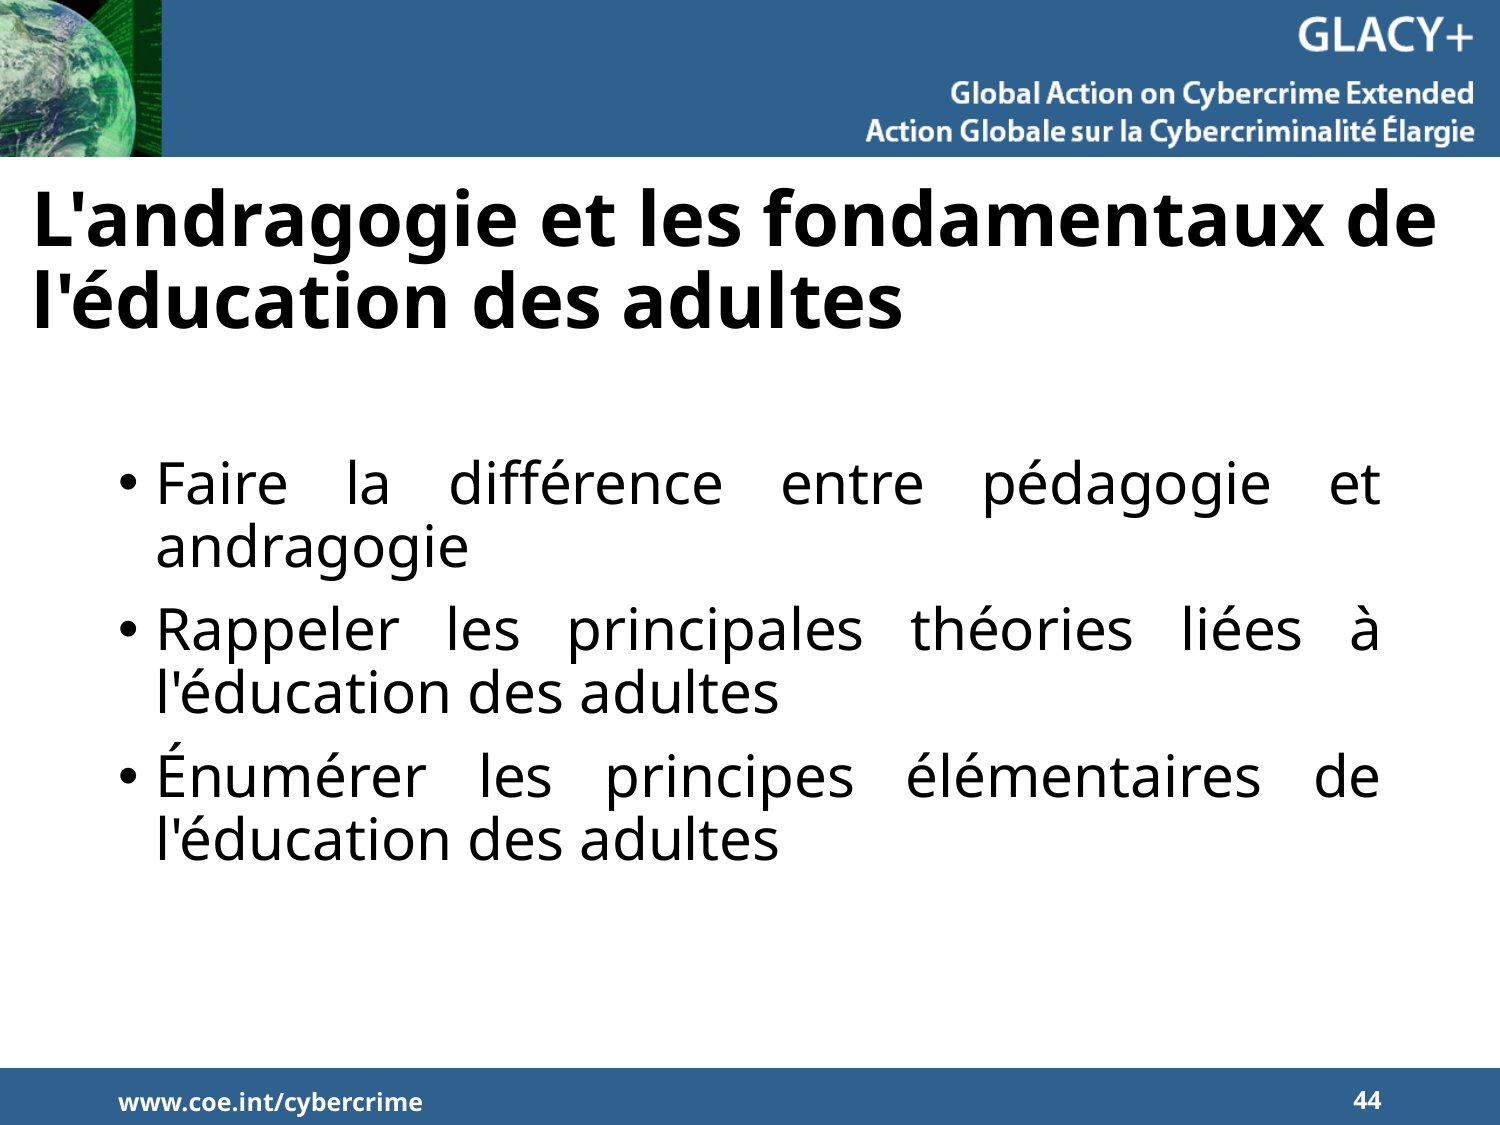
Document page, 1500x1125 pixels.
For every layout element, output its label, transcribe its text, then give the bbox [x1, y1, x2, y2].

slide_number www.coe.int/cybercrime [103, 1071, 491, 1125]
picture [0, 0, 1500, 157]
list Faire la différence entre pédagogie et andragogie Rappeler les principales théories liées à l'éducation des adultes Énumérer les principes élémentaires de l'éducation des adultes [103, 446, 1397, 1125]
slide_number 44 [1059, 1071, 1397, 1125]
title L'andragogie et les fondamentaux de l'éducation des adultes [16, 171, 1470, 537]
